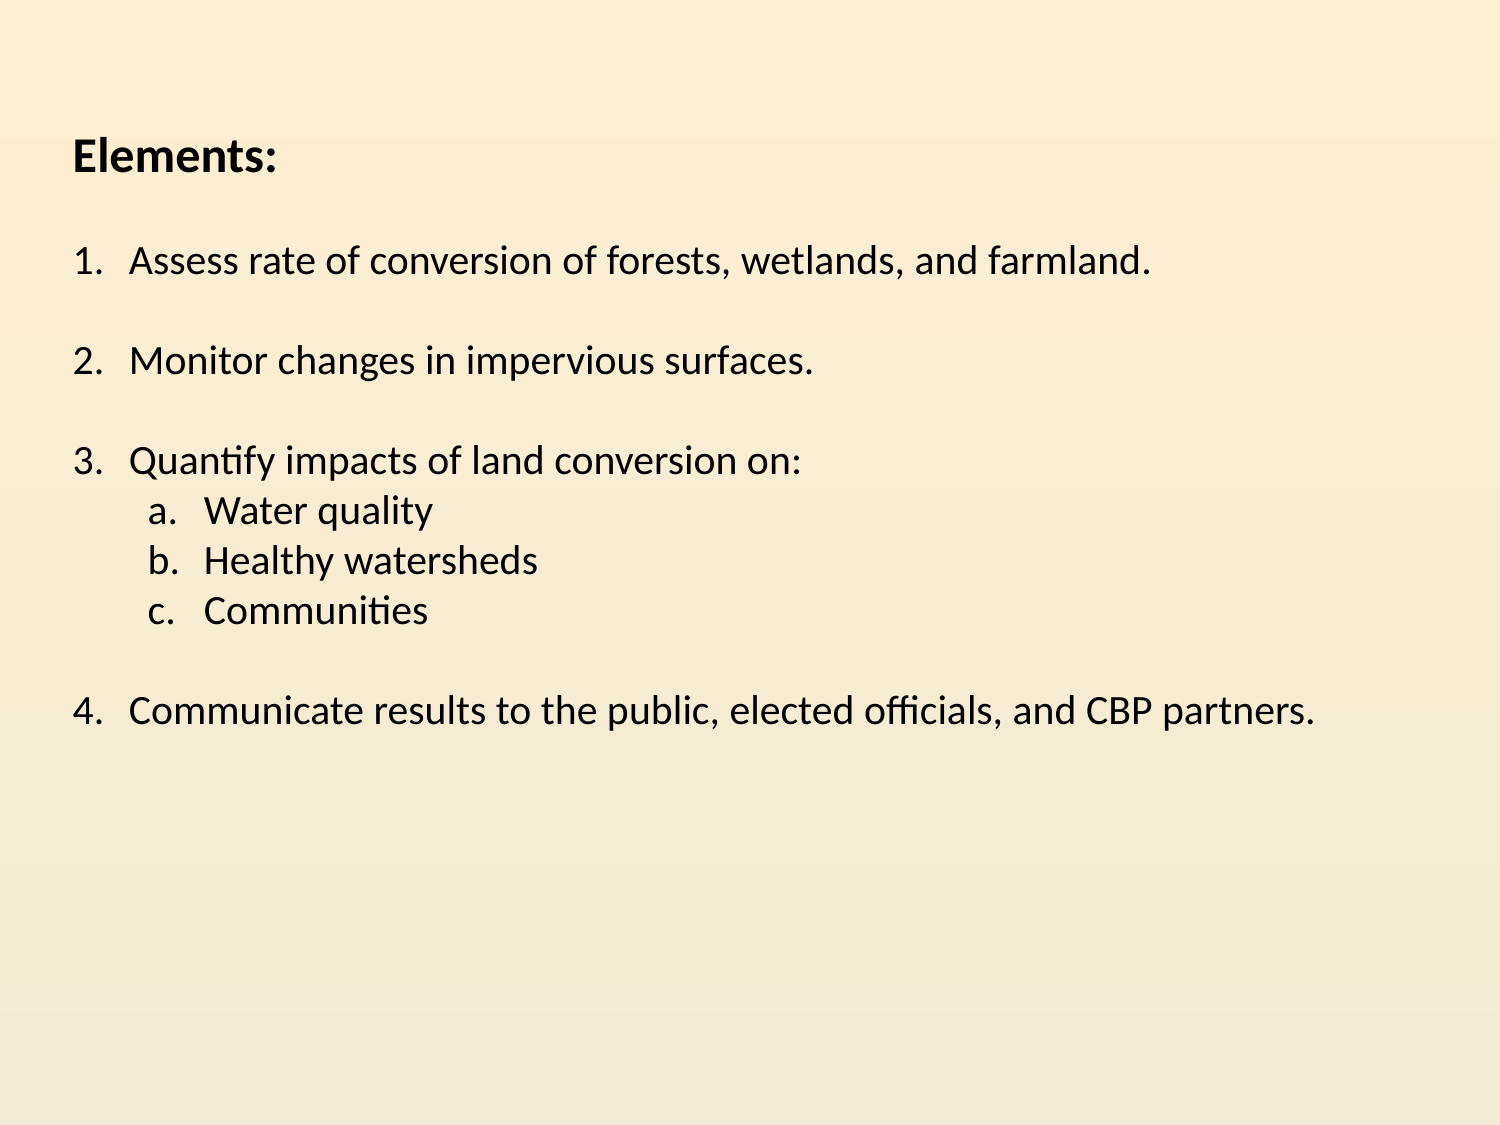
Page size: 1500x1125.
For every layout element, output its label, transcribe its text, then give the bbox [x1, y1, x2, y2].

text_box Elements: Assess rate of conversion of forests, wetlands, and farmland. Monitor changes in impervious surfaces. Quantify impacts of land conversion on: Water quality Healthy watersheds Communities Communicate results to the public, elected officials, and CBP partners. [57, 115, 1343, 741]
